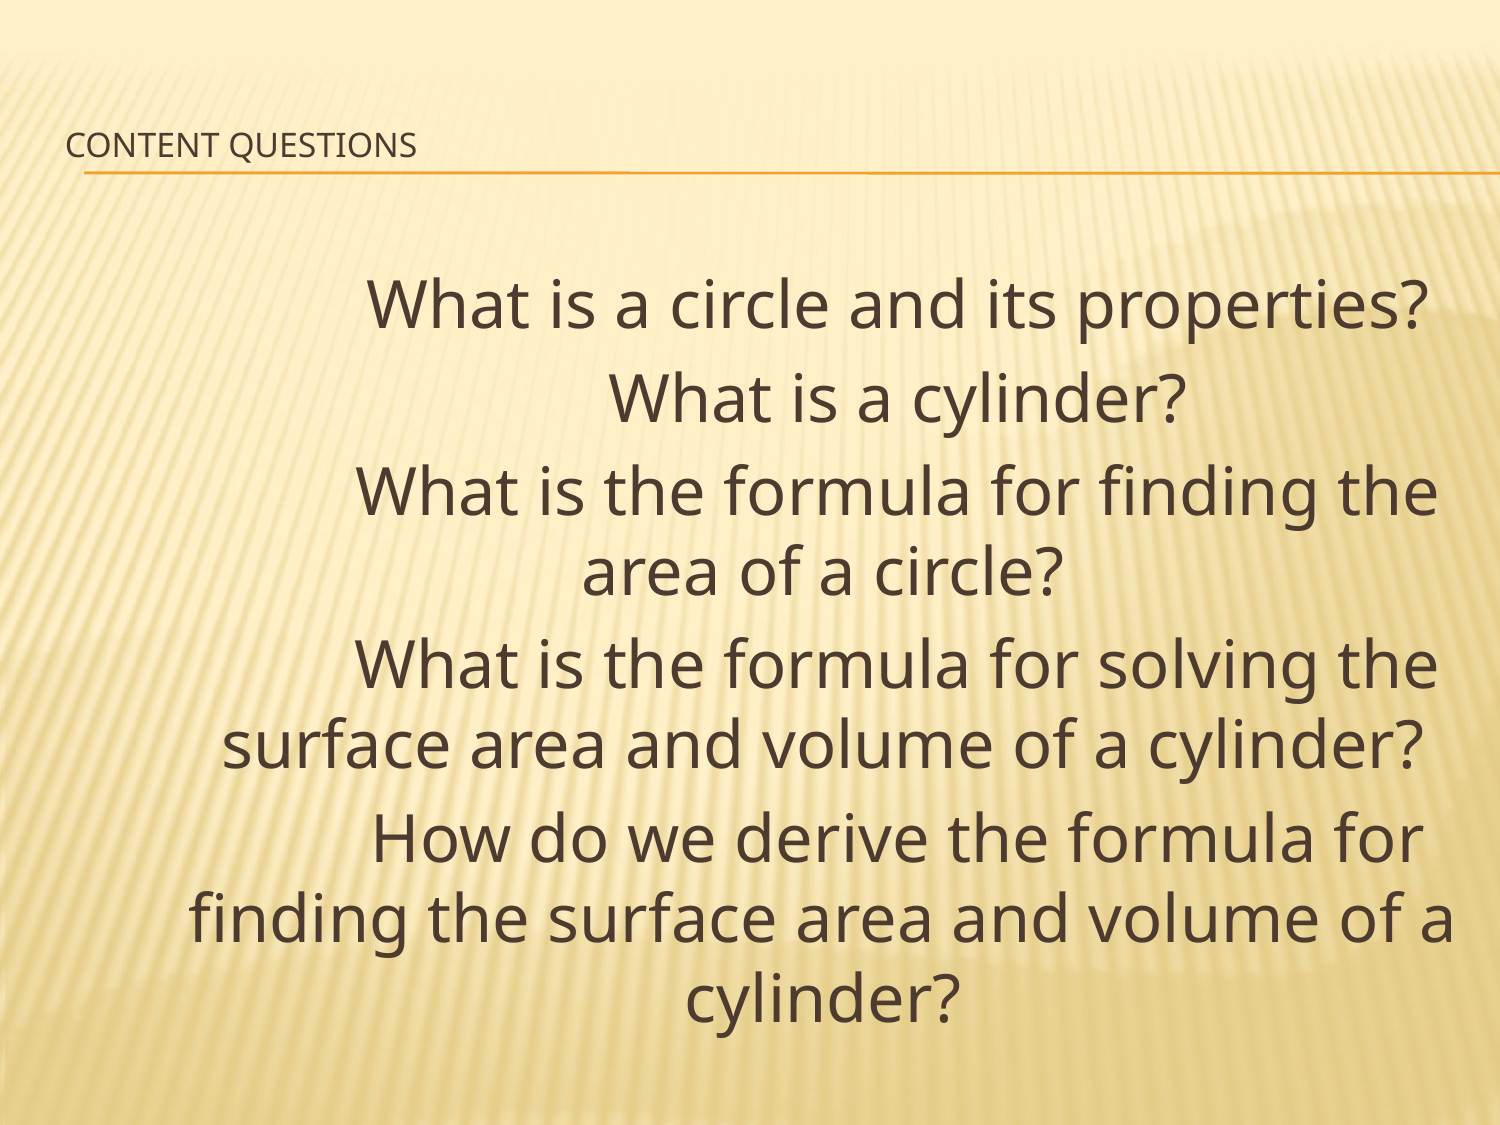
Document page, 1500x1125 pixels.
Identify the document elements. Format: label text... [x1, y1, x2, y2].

title Content Questions [50, 75, 1475, 213]
list What is a circle and its properties? What is a cylinder? What is the formula for finding the area of a circle? What is the formula for solving the surface area and volume of a cylinder? How do we derive the formula for finding the surface area and volume of a cylinder? [50, 254, 1475, 998]
